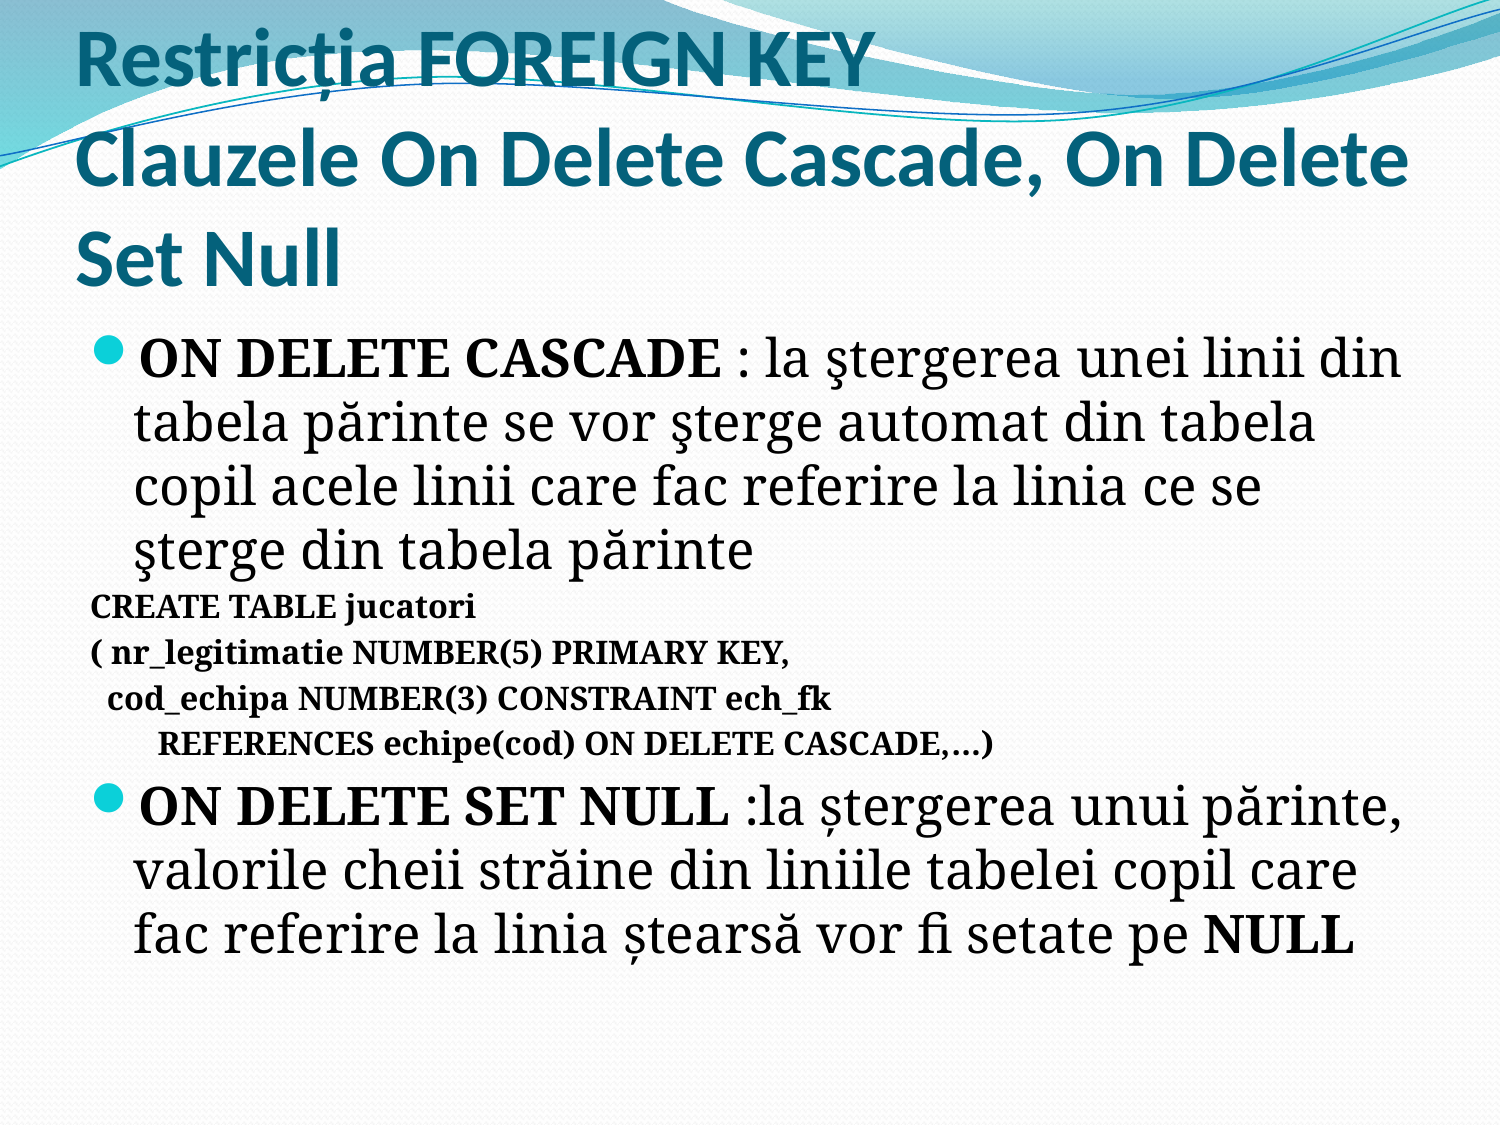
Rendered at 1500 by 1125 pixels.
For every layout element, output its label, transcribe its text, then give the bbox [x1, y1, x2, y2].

list ON DELETE CASCADE : la ştergerea unei linii din tabela părinte se vor şterge automat din tabela copil acele linii care fac referire la linia ce se şterge din tabela părinte CREATE TABLE jucatori ( nr_legitimatie NUMBER(5) PRIMARY KEY, cod_echipa NUMBER(3) CONSTRAINT ech_fk REFERENCES echipe(cod) ON DELETE CASCADE,…) ON DELETE SET NULL :la ştergerea unui părinte, valorile cheii străine din liniile tabelei copil care fac referire la linia ştearsă vor fi setate pe NULL [75, 317, 1425, 1038]
title Restricţia FOREIGN KEY Clauzele On Delete Cascade, On Delete Set Null [75, 115, 1425, 303]
